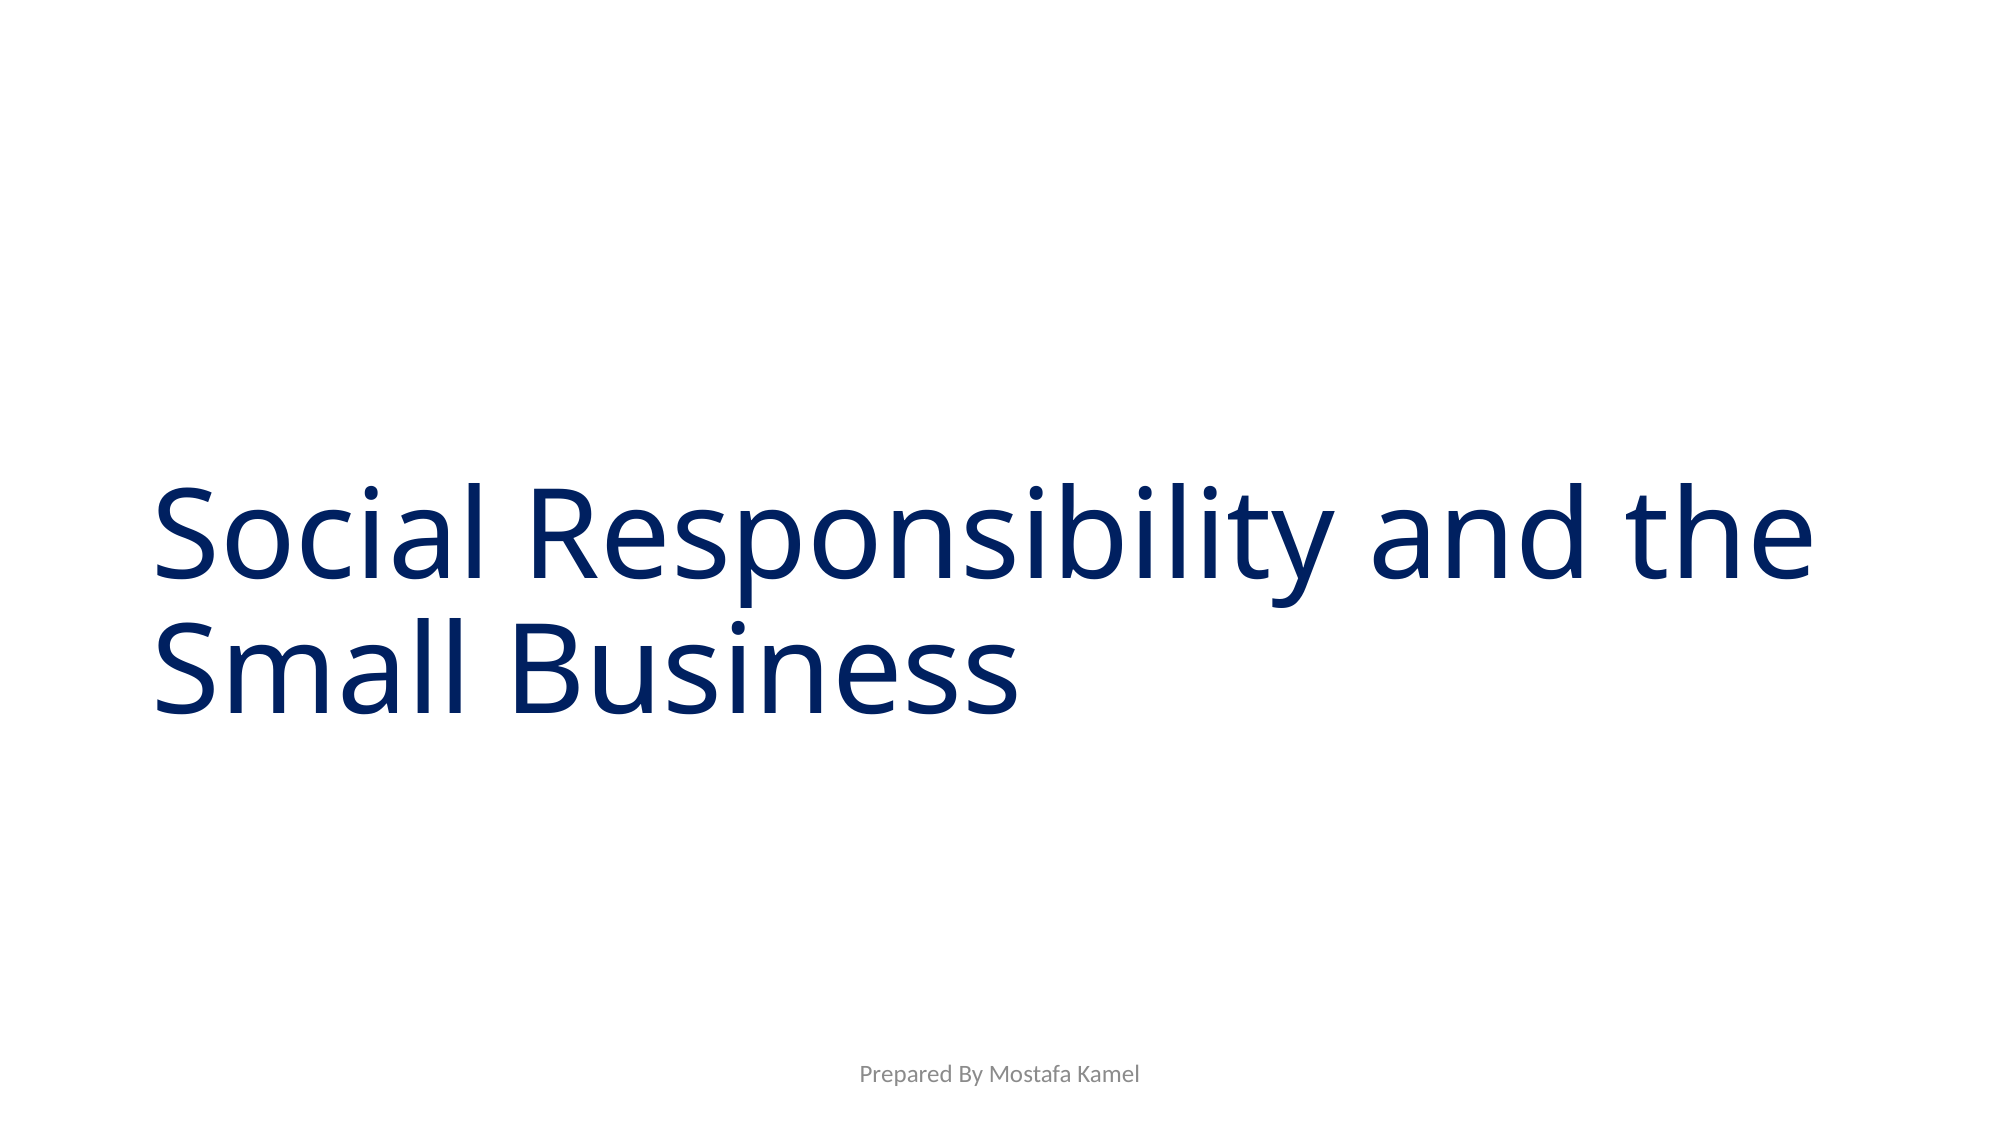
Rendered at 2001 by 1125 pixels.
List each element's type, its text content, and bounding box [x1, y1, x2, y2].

title Social Responsibility and the Small Business [136, 280, 1862, 749]
footer Prepared By Mostafa Kamel [662, 1042, 1338, 1103]
